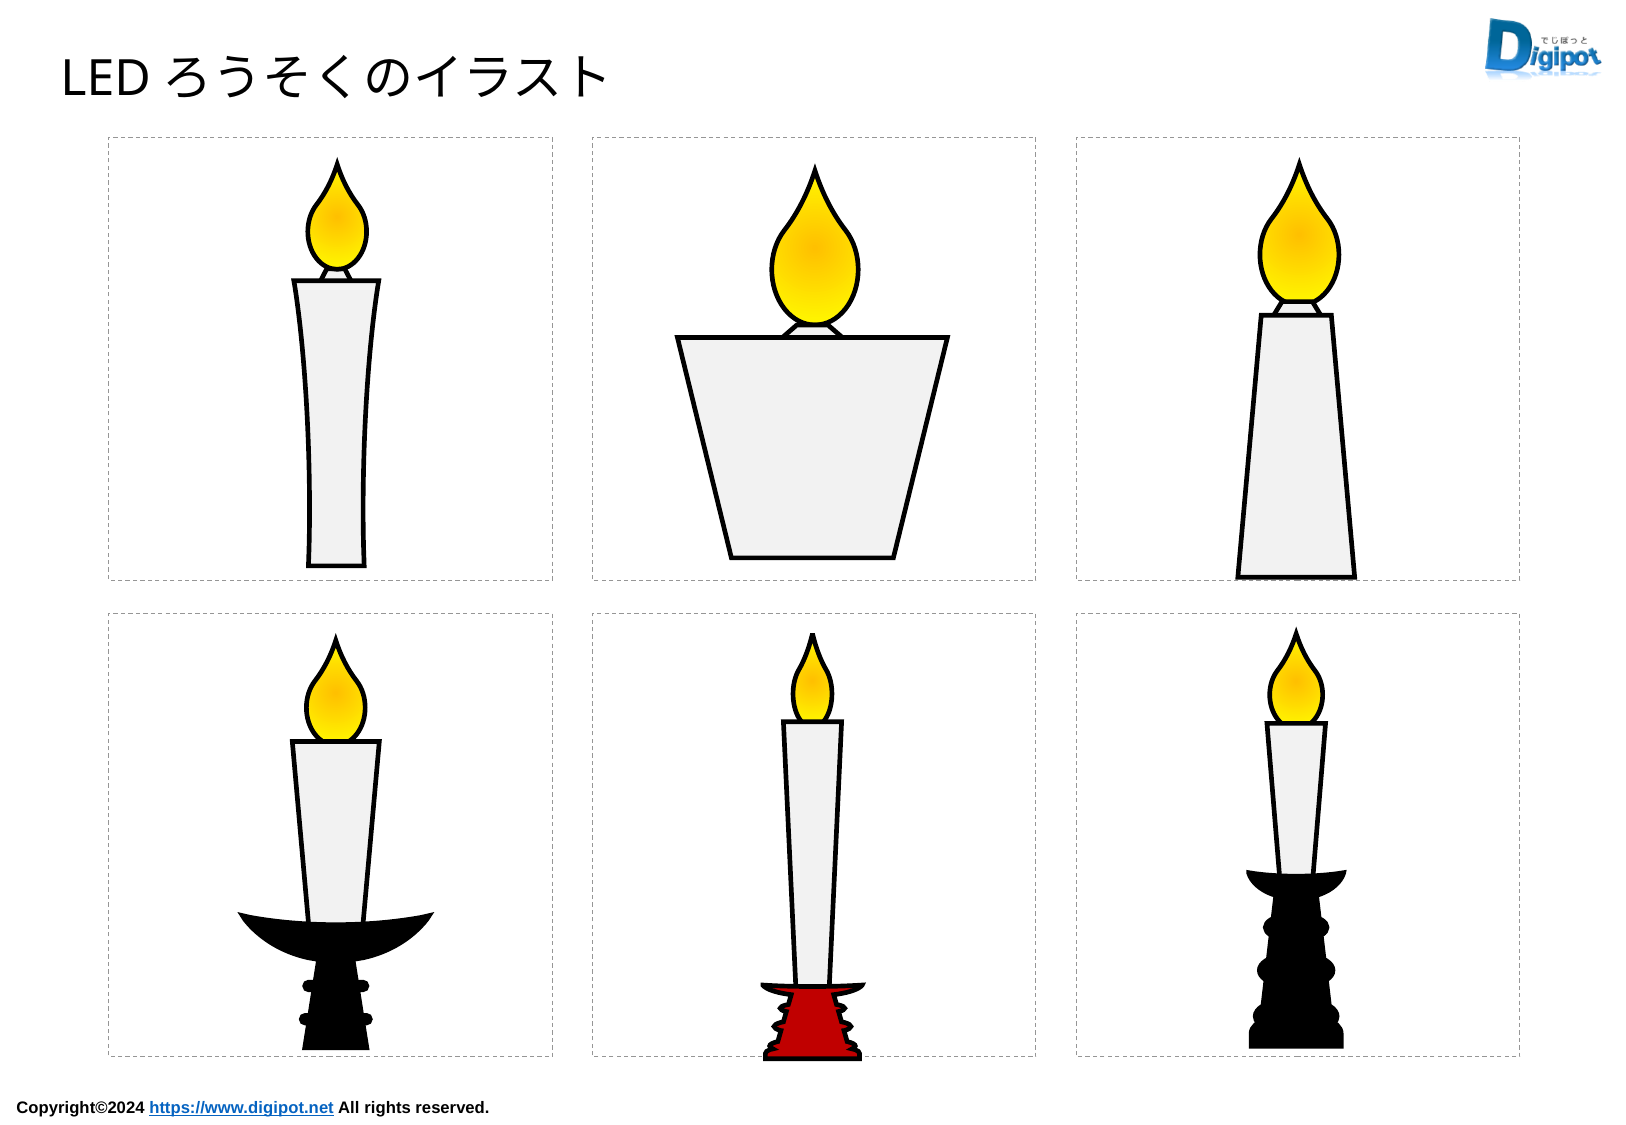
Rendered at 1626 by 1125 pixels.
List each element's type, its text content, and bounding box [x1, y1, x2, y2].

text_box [1237, 164, 1355, 578]
text_box LEDろうそくのイラスト [45, 38, 627, 113]
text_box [677, 170, 948, 558]
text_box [1248, 633, 1344, 1047]
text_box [293, 164, 379, 566]
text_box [762, 633, 863, 1059]
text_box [242, 640, 430, 1048]
picture [1485, 18, 1602, 82]
